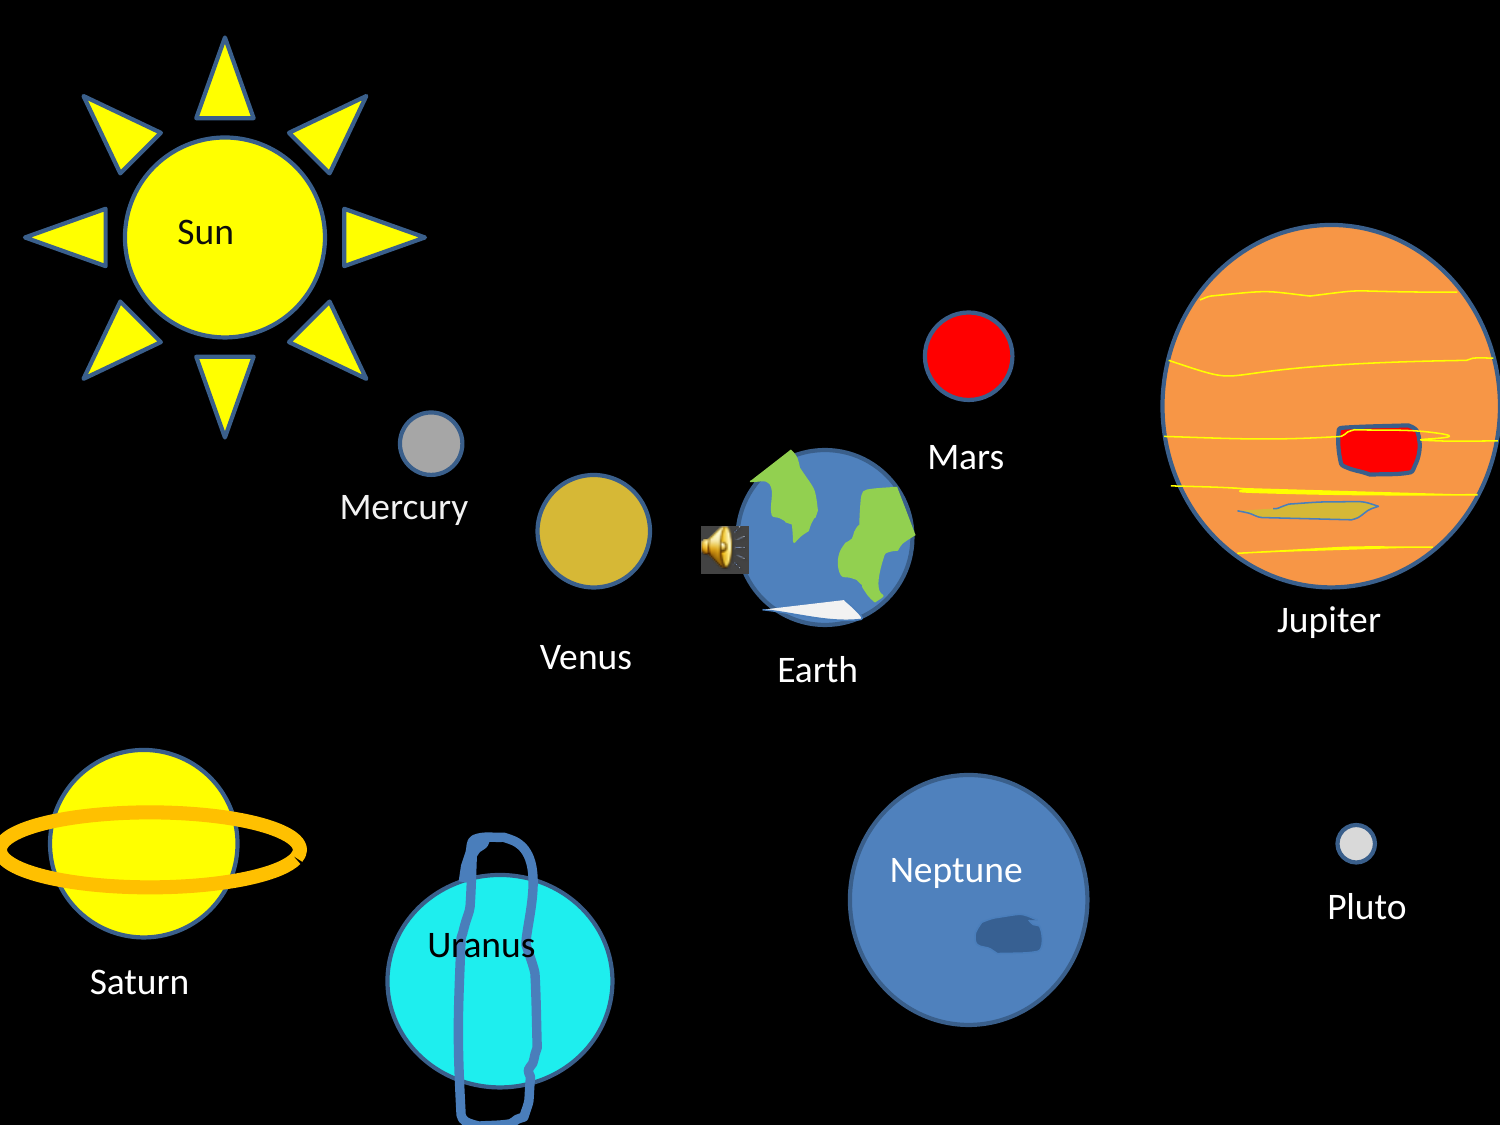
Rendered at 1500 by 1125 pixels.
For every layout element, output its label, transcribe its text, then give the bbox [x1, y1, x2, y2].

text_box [0, 749, 301, 938]
text_box [286, 299, 369, 381]
text_box [286, 94, 369, 176]
text_box [122, 135, 328, 340]
text_box Saturn [75, 949, 275, 1010]
text_box [22, 206, 108, 269]
text_box Venus [524, 624, 675, 685]
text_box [737, 449, 916, 626]
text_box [849, 774, 1088, 1026]
text_box Pluto [1312, 874, 1425, 935]
text_box [194, 35, 256, 121]
text_box Sun [162, 199, 300, 260]
text_box [194, 354, 256, 440]
text_box [81, 299, 163, 381]
text_box Mercury [324, 474, 538, 535]
text_box [397, 410, 465, 474]
text_box [342, 206, 428, 269]
text_box [81, 94, 163, 176]
text_box Mars [912, 424, 1025, 485]
text_box [922, 310, 1015, 403]
picture [699, 524, 751, 576]
text_box Earth [762, 637, 913, 698]
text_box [387, 835, 613, 1125]
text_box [1162, 224, 1500, 588]
text_box Jupiter [1262, 596, 1400, 648]
text_box [535, 472, 653, 590]
text_box [1335, 822, 1378, 865]
